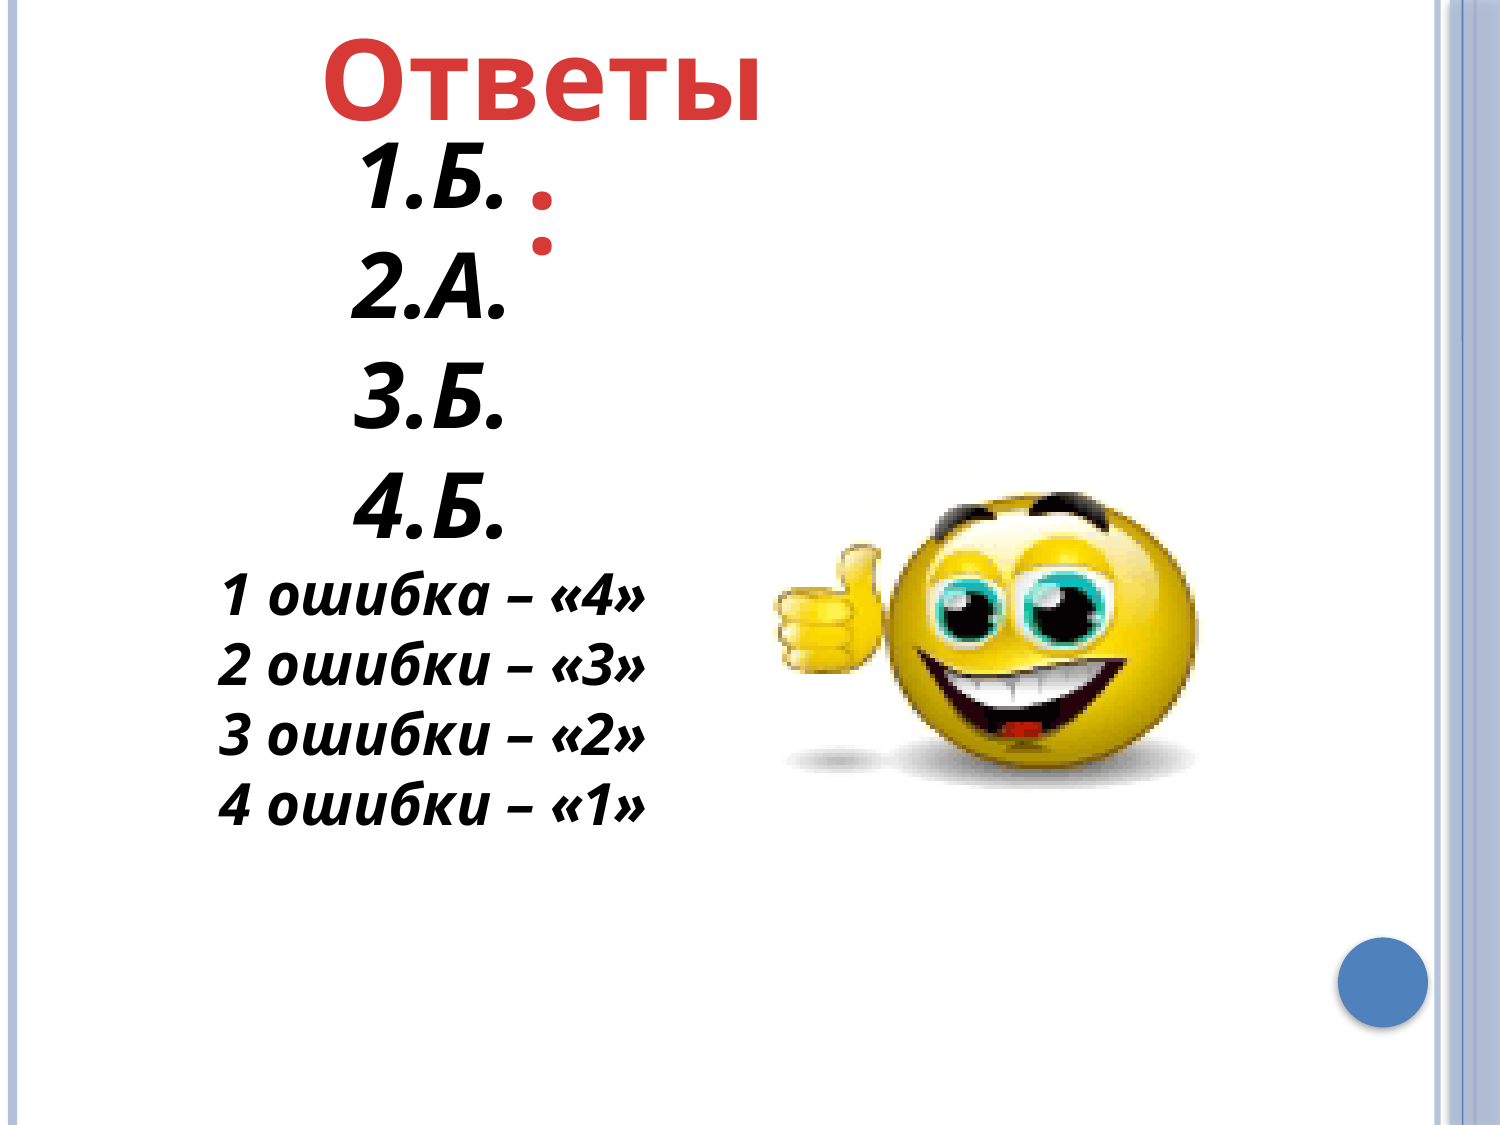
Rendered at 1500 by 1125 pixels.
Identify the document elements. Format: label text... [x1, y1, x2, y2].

picture [737, 374, 1231, 809]
text_box Ответы: [288, 0, 797, 285]
text_box 1.Б. 2.А. 3.Б. 4.Б. 1 ошибка – «4» 2 ошибки – «3» 3 ошибки – «2» 4 ошибки – «1» [0, 0, 868, 925]
